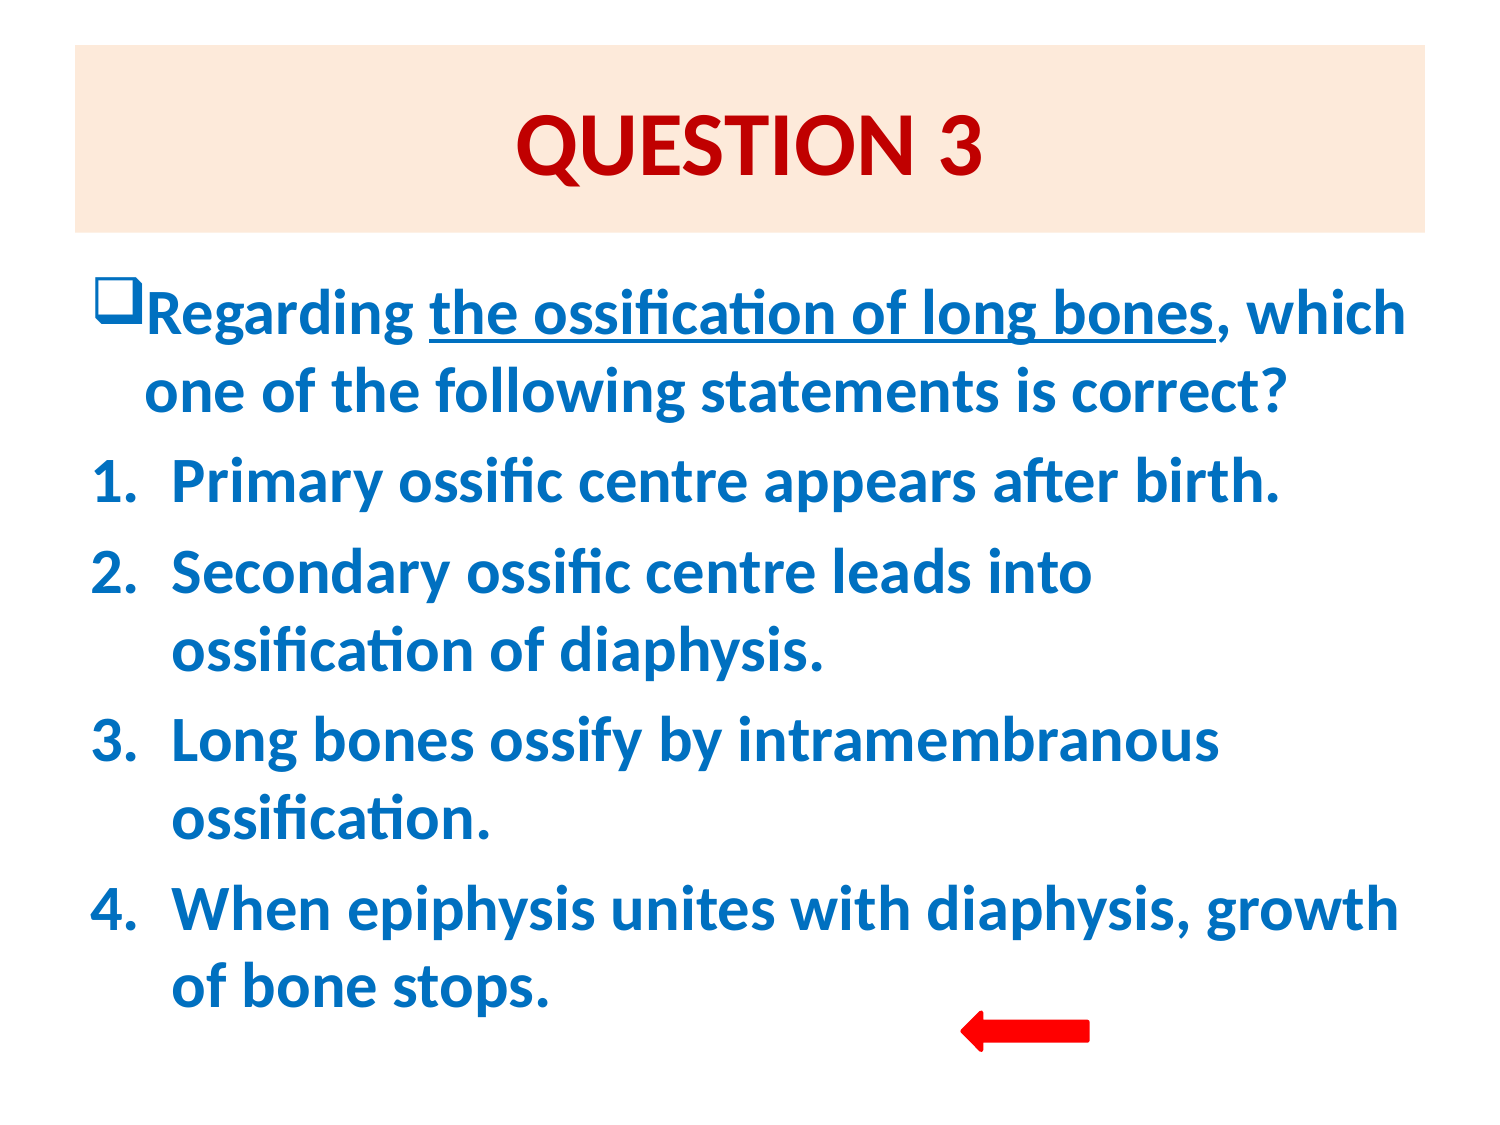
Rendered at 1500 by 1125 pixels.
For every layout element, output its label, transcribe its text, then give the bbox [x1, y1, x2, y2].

list Regarding the ossification of long bones, which one of the following statements is correct? Primary ossific centre appears after birth. Secondary ossific centre leads into ossification of diaphysis. Long bones ossify by intramembranous ossification. When epiphysis unites with diaphysis, growth of bone stops. [75, 262, 1425, 1088]
text_box [960, 1010, 1090, 1052]
title QUESTION 3 [75, 45, 1425, 233]
